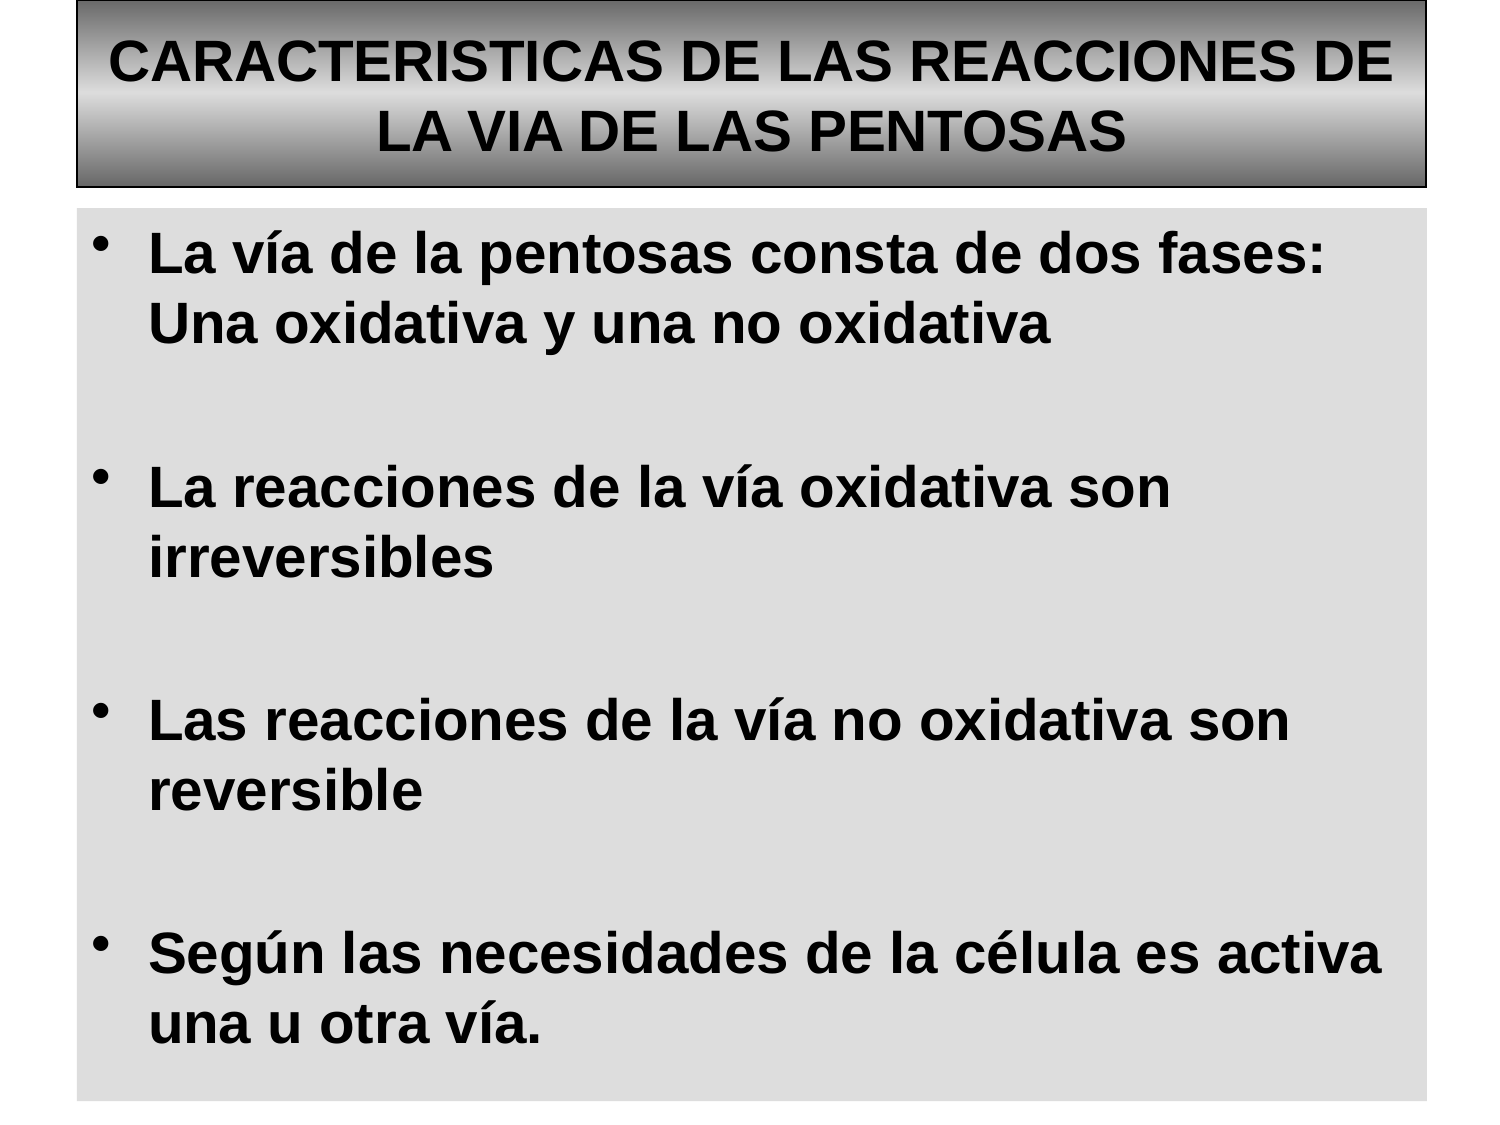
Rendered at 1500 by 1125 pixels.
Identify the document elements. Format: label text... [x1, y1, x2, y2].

list La vía de la pentosas consta de dos fases: Una oxidativa y una no oxidativa La reacciones de la vía oxidativa son irreversibles Las reacciones de la vía no oxidativa son reversible Según las necesidades de la célula es activa una u otra vía. [76, 207, 1428, 1102]
title CARACTERISTICAS DE LAS REACCIONES DE LA VIA DE LAS PENTOSAS [76, 0, 1427, 188]
